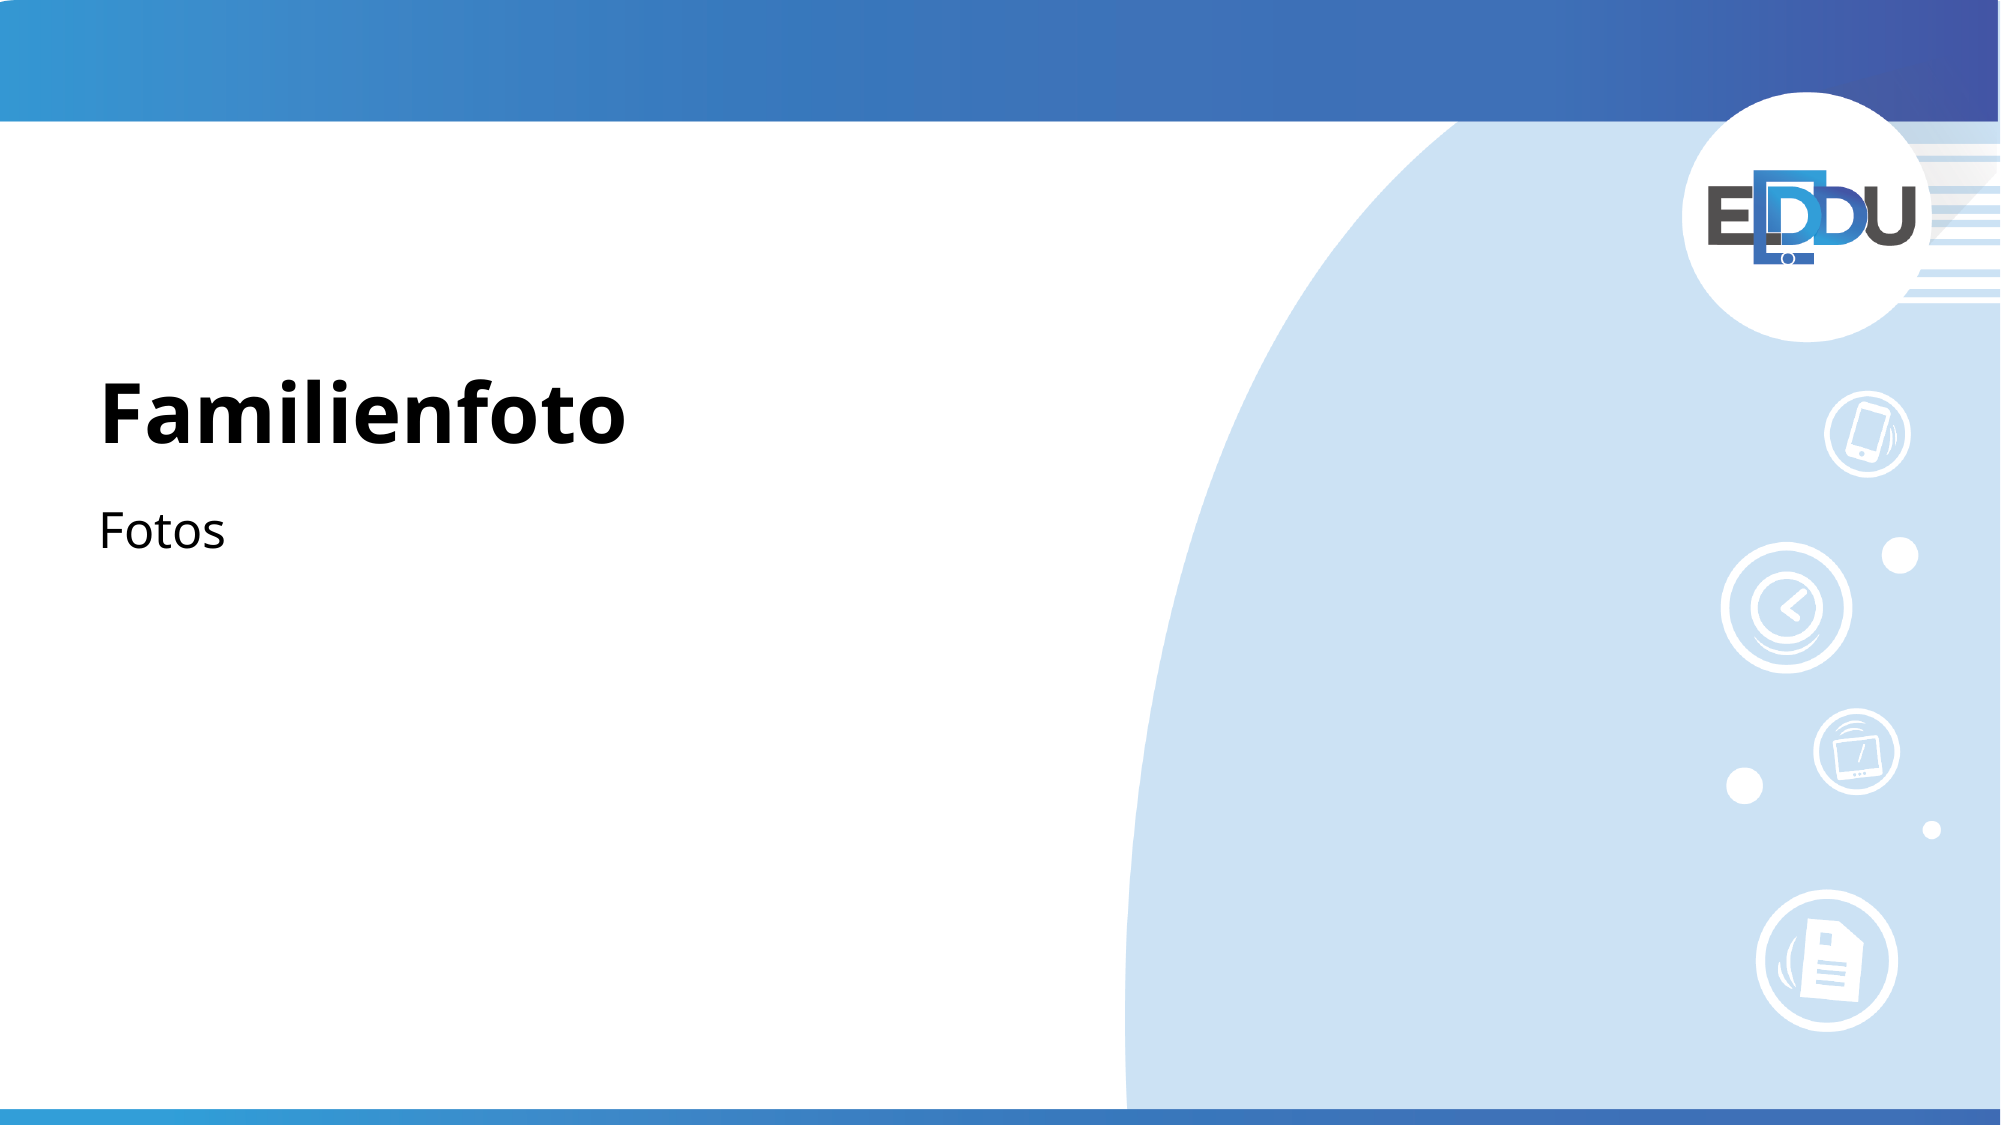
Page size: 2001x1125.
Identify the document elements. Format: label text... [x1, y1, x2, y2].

picture [0, 0, 2001, 1125]
subtitle Fotos [83, 498, 1584, 661]
title Familienfoto [83, 195, 1584, 470]
